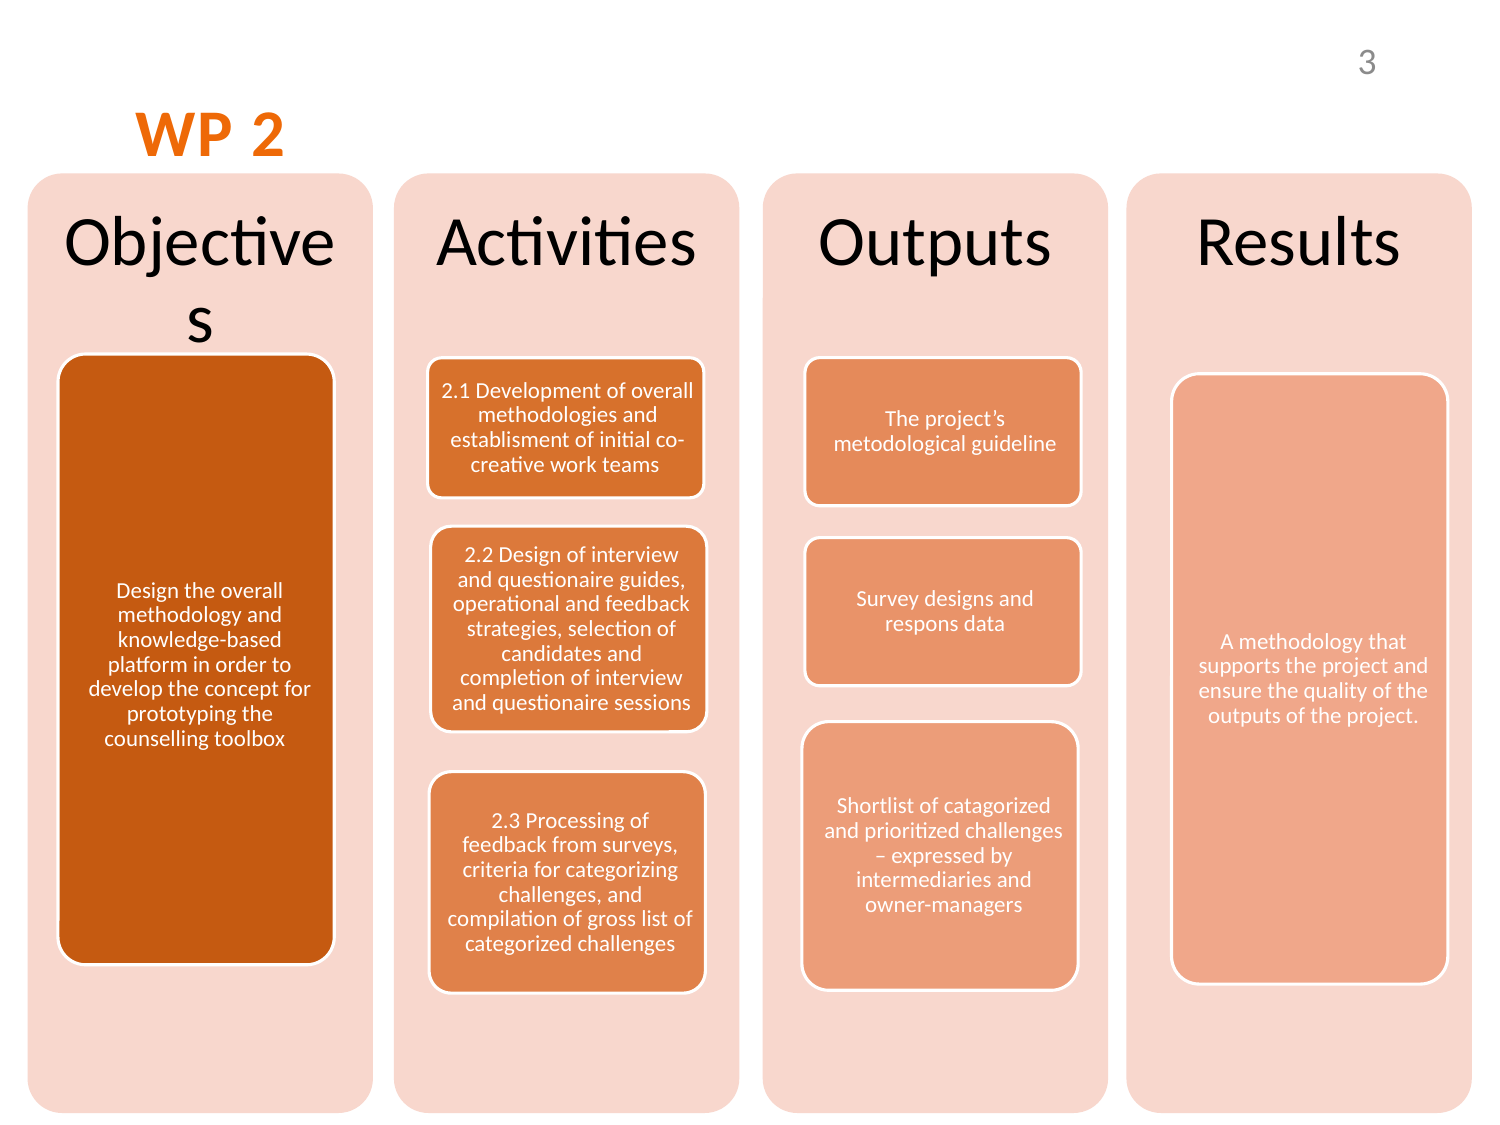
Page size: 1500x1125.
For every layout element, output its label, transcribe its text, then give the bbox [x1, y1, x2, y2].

list WP 2 [120, 91, 1380, 167]
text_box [20, 173, 1480, 1113]
slide_number 3 [1054, 29, 1392, 90]
